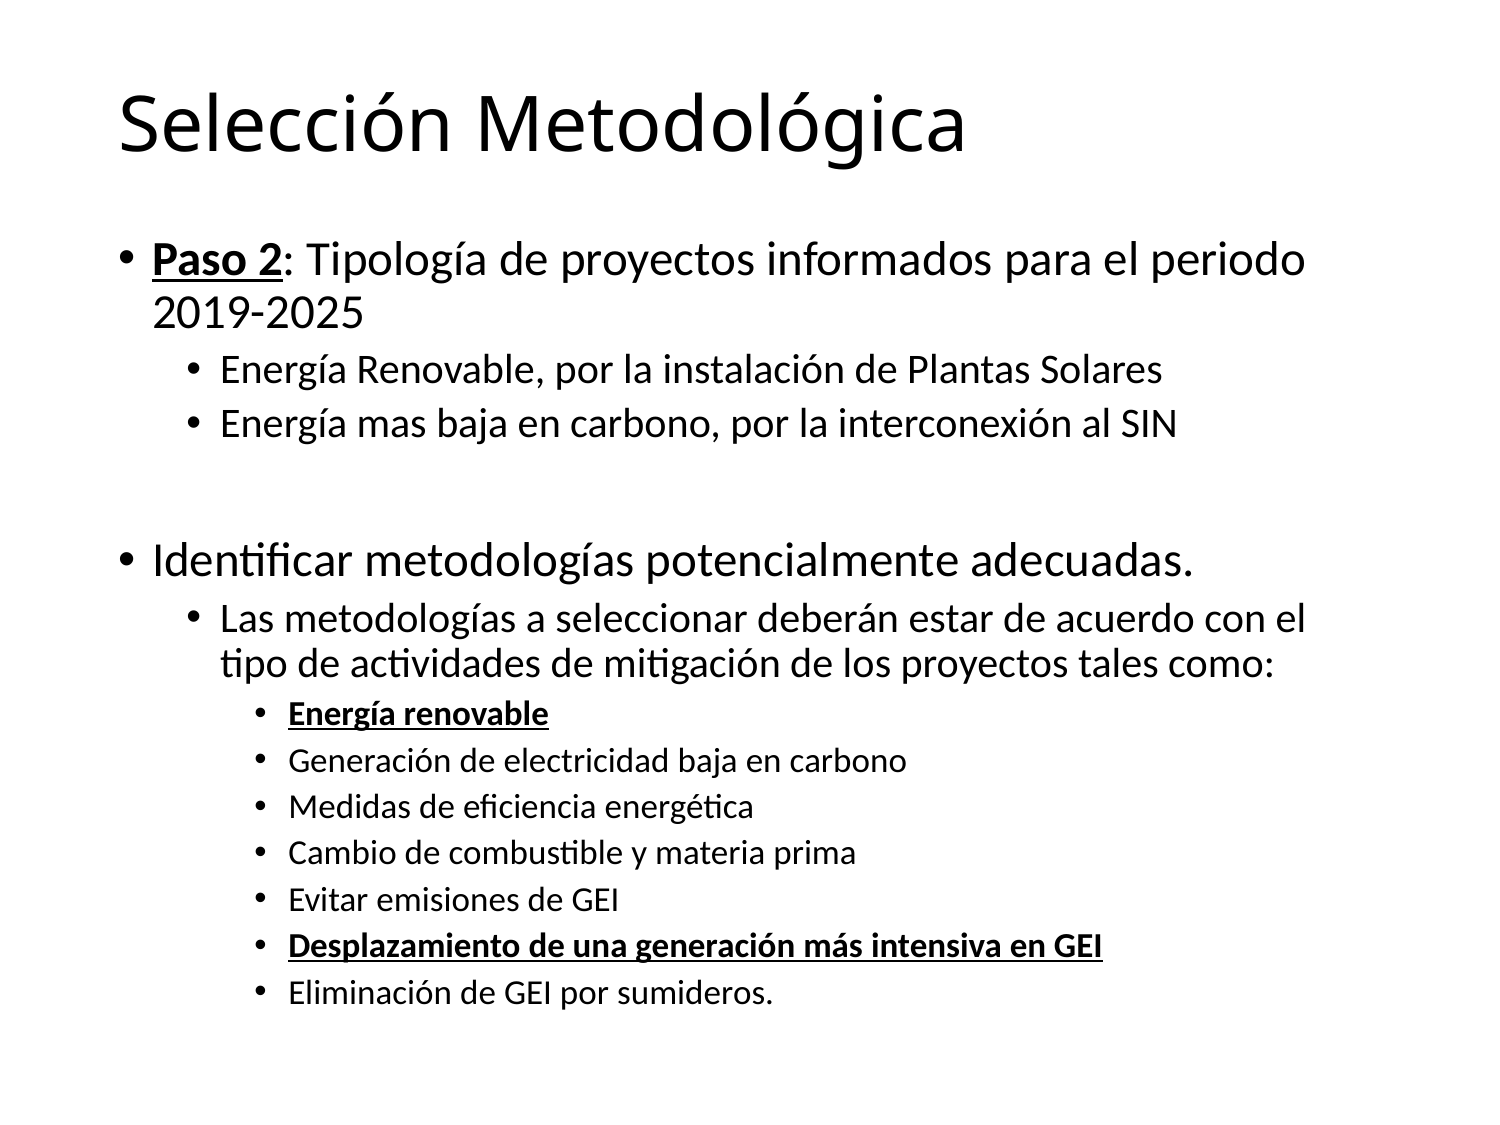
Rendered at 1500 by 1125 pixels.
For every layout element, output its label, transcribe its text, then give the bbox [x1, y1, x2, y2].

title Selección Metodológica [103, 77, 1397, 176]
list Paso 2: Tipología de proyectos informados para el periodo 2019-2025 Energía Renovable, por la instalación de Plantas Solares Energía mas baja en carbono, por la interconexión al SIN Identificar metodologías potencialmente adecuadas. Las metodologías a seleccionar deberán estar de acuerdo con el tipo de actividades de mitigación de los proyectos tales como: Energía renovable Generación de electricidad baja en carbono Medidas de eficiencia energética Cambio de combustible y materia prima Evitar emisiones de GEI Desplazamiento de una generación más intensiva en GEI Eliminación de GEI por sumideros. [103, 226, 1397, 1026]
